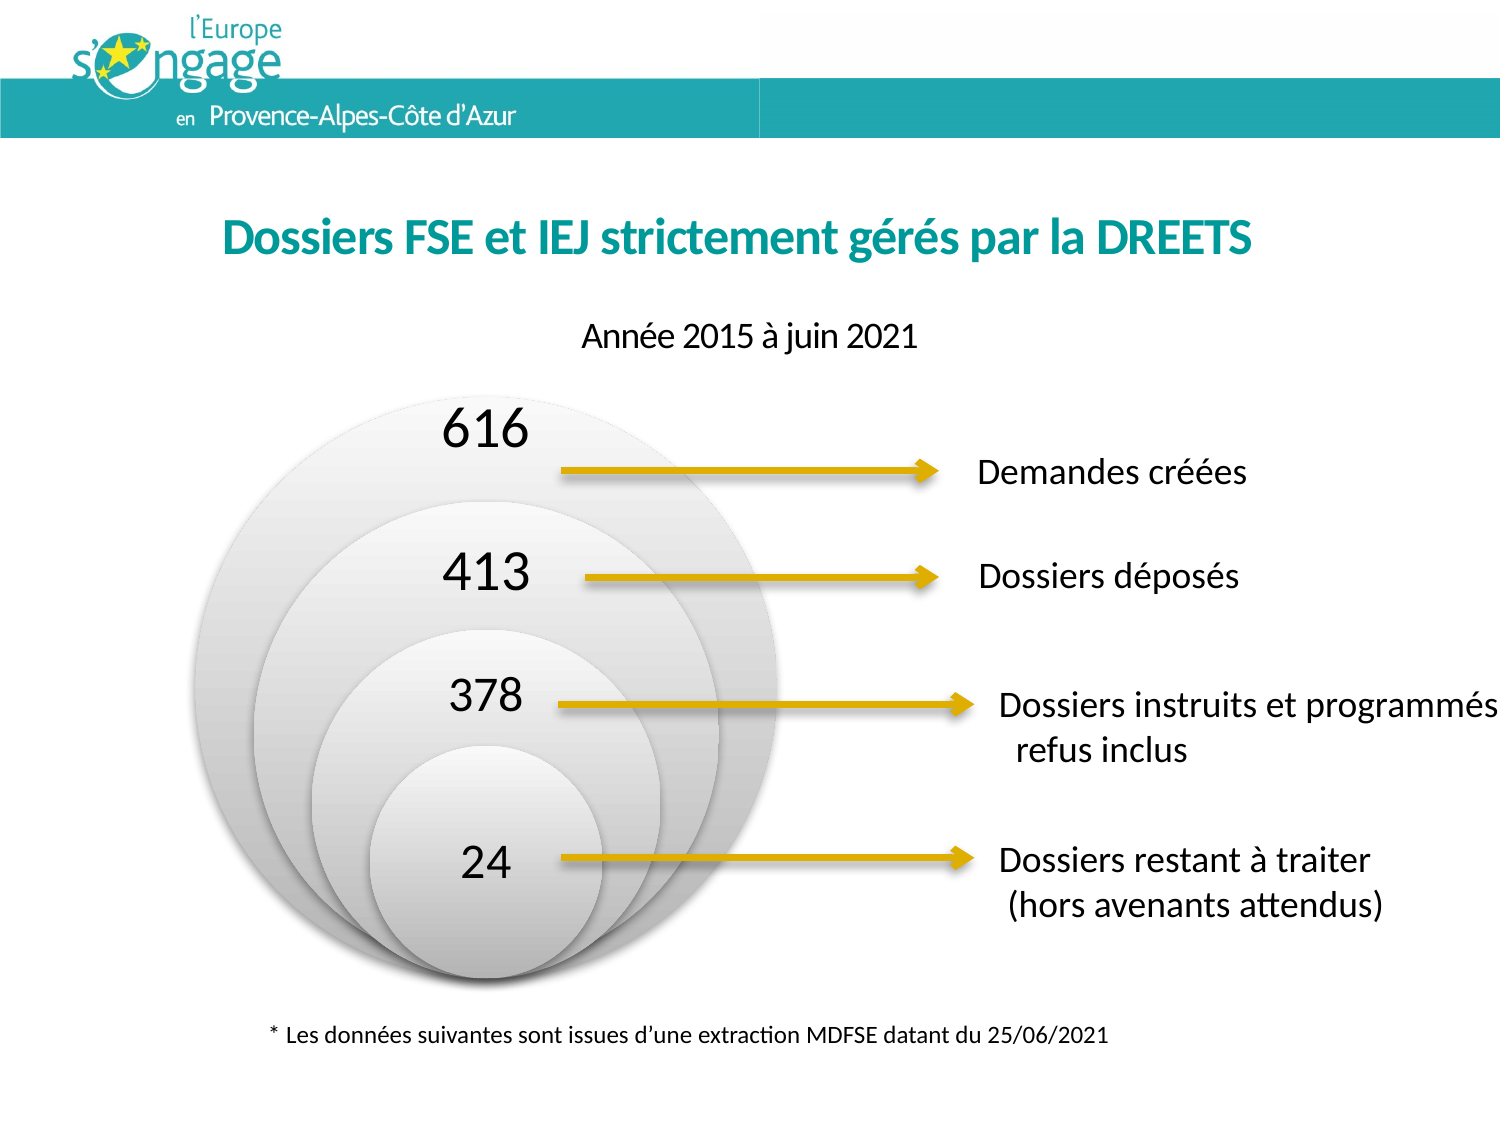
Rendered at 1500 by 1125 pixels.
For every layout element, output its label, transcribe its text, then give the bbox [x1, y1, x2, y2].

text_box Année 2015 à juin 2021 [499, 303, 1001, 364]
text_box * Les données suivantes sont issues d’une extraction MDFSE datant du 25/06/2021 [253, 1011, 1317, 1057]
text_box Dossiers instruits et programmés refus inclus [984, 672, 1500, 778]
text_box Demandes créées [962, 439, 1353, 500]
text_box Dossiers restant à traiter (hors avenants attendus) [984, 827, 1400, 933]
text_box Dossiers déposés [963, 543, 1256, 604]
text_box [170, 396, 802, 979]
title Dossiers FSE et IEJ strictement gérés par la DREETS [100, 152, 1376, 336]
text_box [0, 14, 1500, 138]
